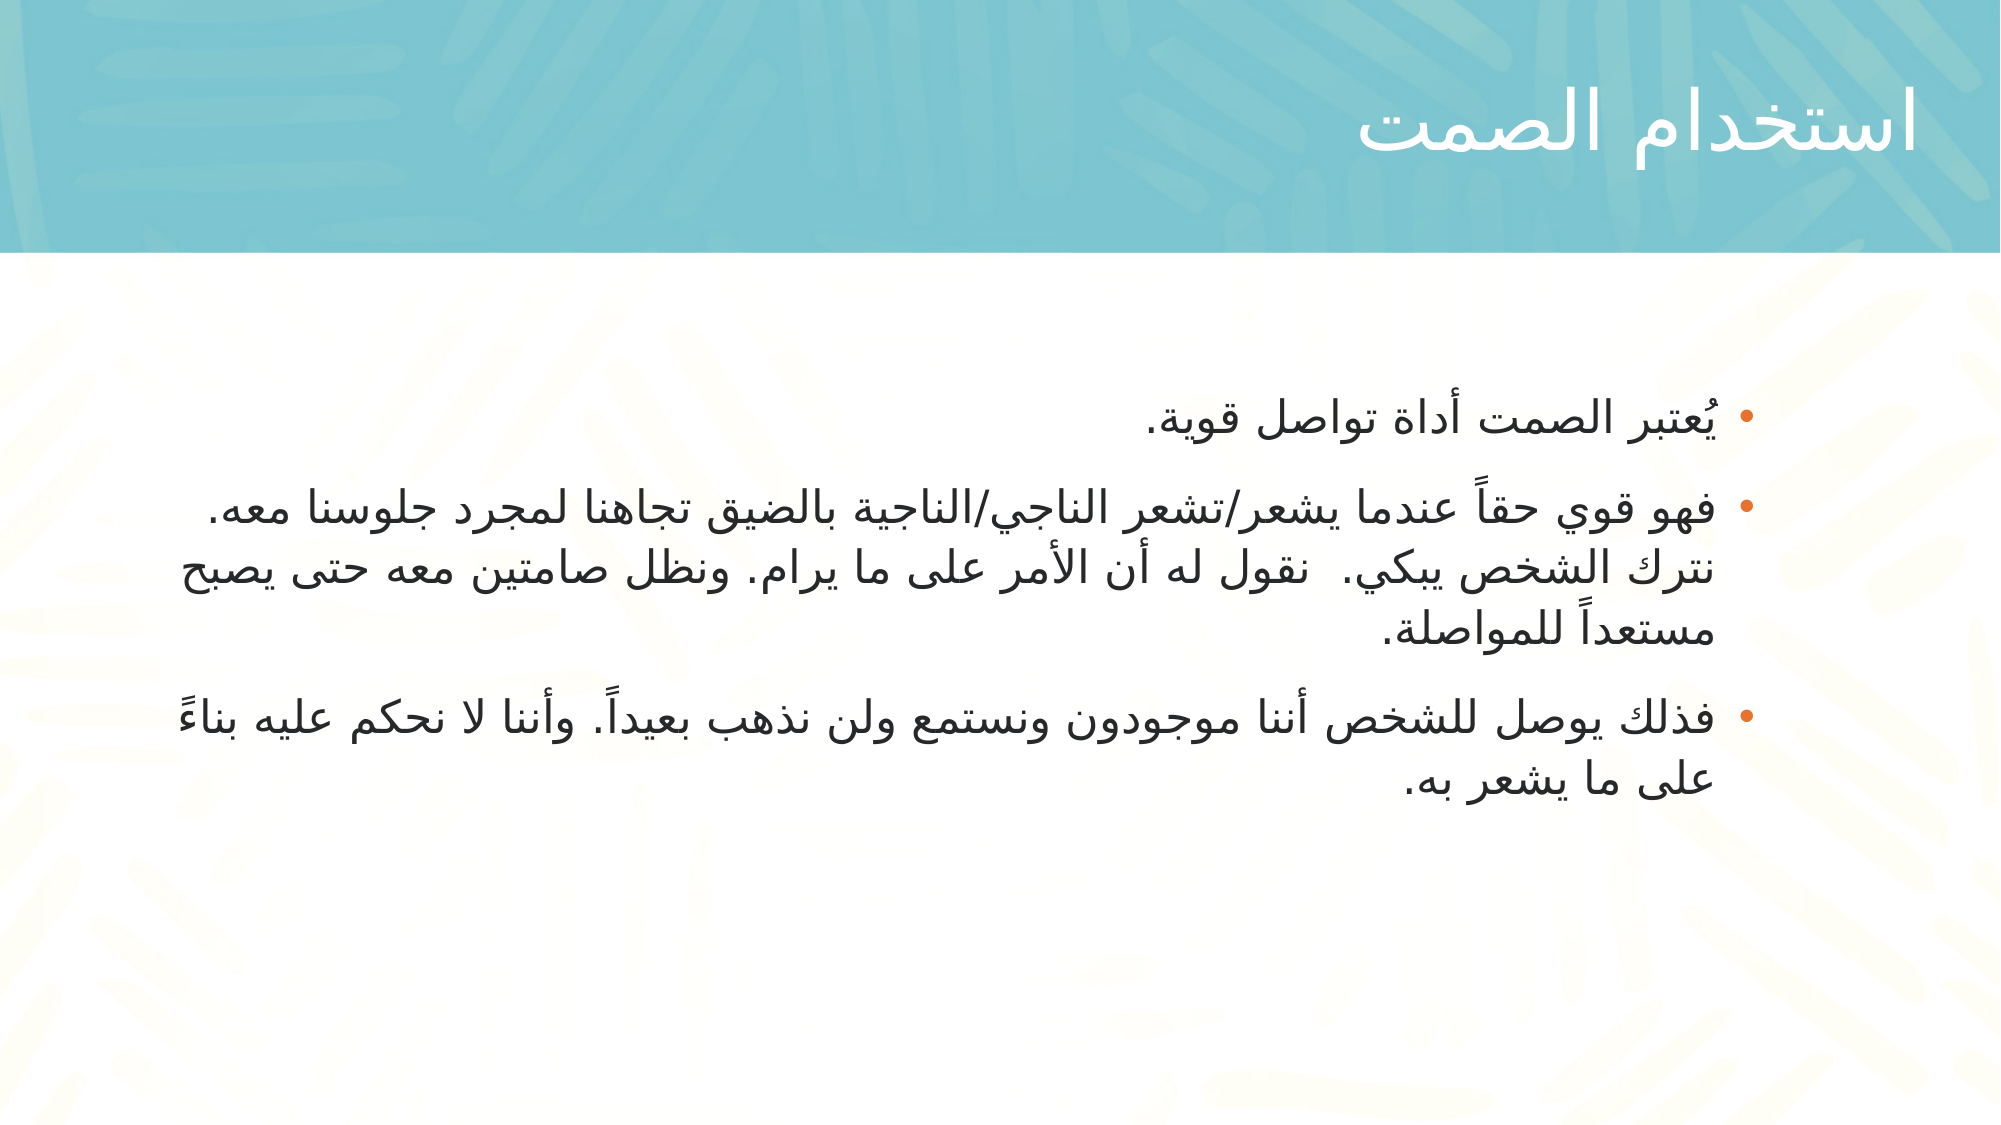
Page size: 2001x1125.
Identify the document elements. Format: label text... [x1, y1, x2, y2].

title استخدام الصمت [61, 33, 1938, 220]
picture [0, 0, 2000, 1125]
list يُعتبر الصمت أداة تواصل قوية. فهو قوي حقاً عندما يشعر/تشعر الناجي/الناجية بالضيق تجاهنا لمجرد جلوسنا معه. نترك الشخص يبكي. نقول له أن الأمر على ما يرام. ونظل صامتين معه حتى يصبح مستعداً للمواصلة. فذلك يوصل للشخص أننا موجودون ونستمع ولن نذهب بعيداً. وأننا لا نحكم عليه بناءً على ما يشعر به. [167, 374, 1763, 1036]
